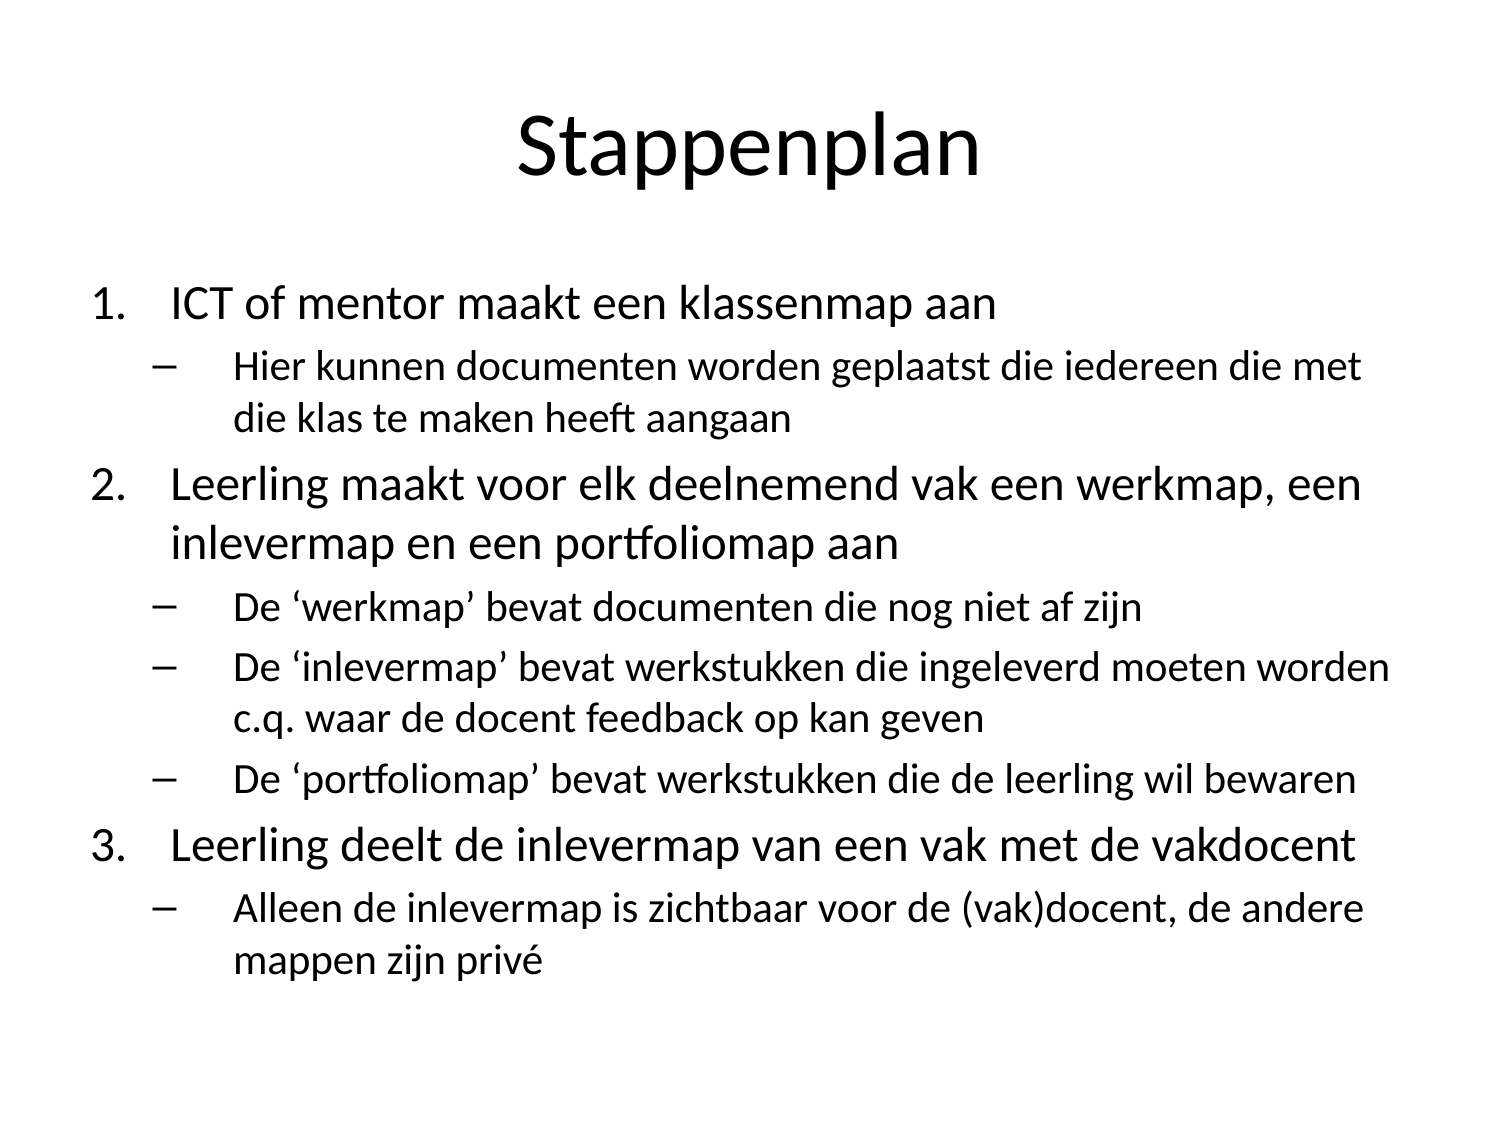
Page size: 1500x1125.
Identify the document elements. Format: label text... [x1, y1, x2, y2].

list ICT of mentor maakt een klassenmap aan Hier kunnen documenten worden geplaatst die iedereen die met die klas te maken heeft aangaan Leerling maakt voor elk deelnemend vak een werkmap, een inlevermap en een portfoliomap aan De ‘werkmap’ bevat documenten die nog niet af zijn De ‘inlevermap’ bevat werkstukken die ingeleverd moeten worden c.q. waar de docent feedback op kan geven De ‘portfoliomap’ bevat werkstukken die de leerling wil bewaren Leerling deelt de inlevermap van een vak met de vakdocent Alleen de inlevermap is zichtbaar voor de (vak)docent, de andere mappen zijn privé [75, 262, 1425, 1005]
title Stappenplan [75, 45, 1425, 233]
